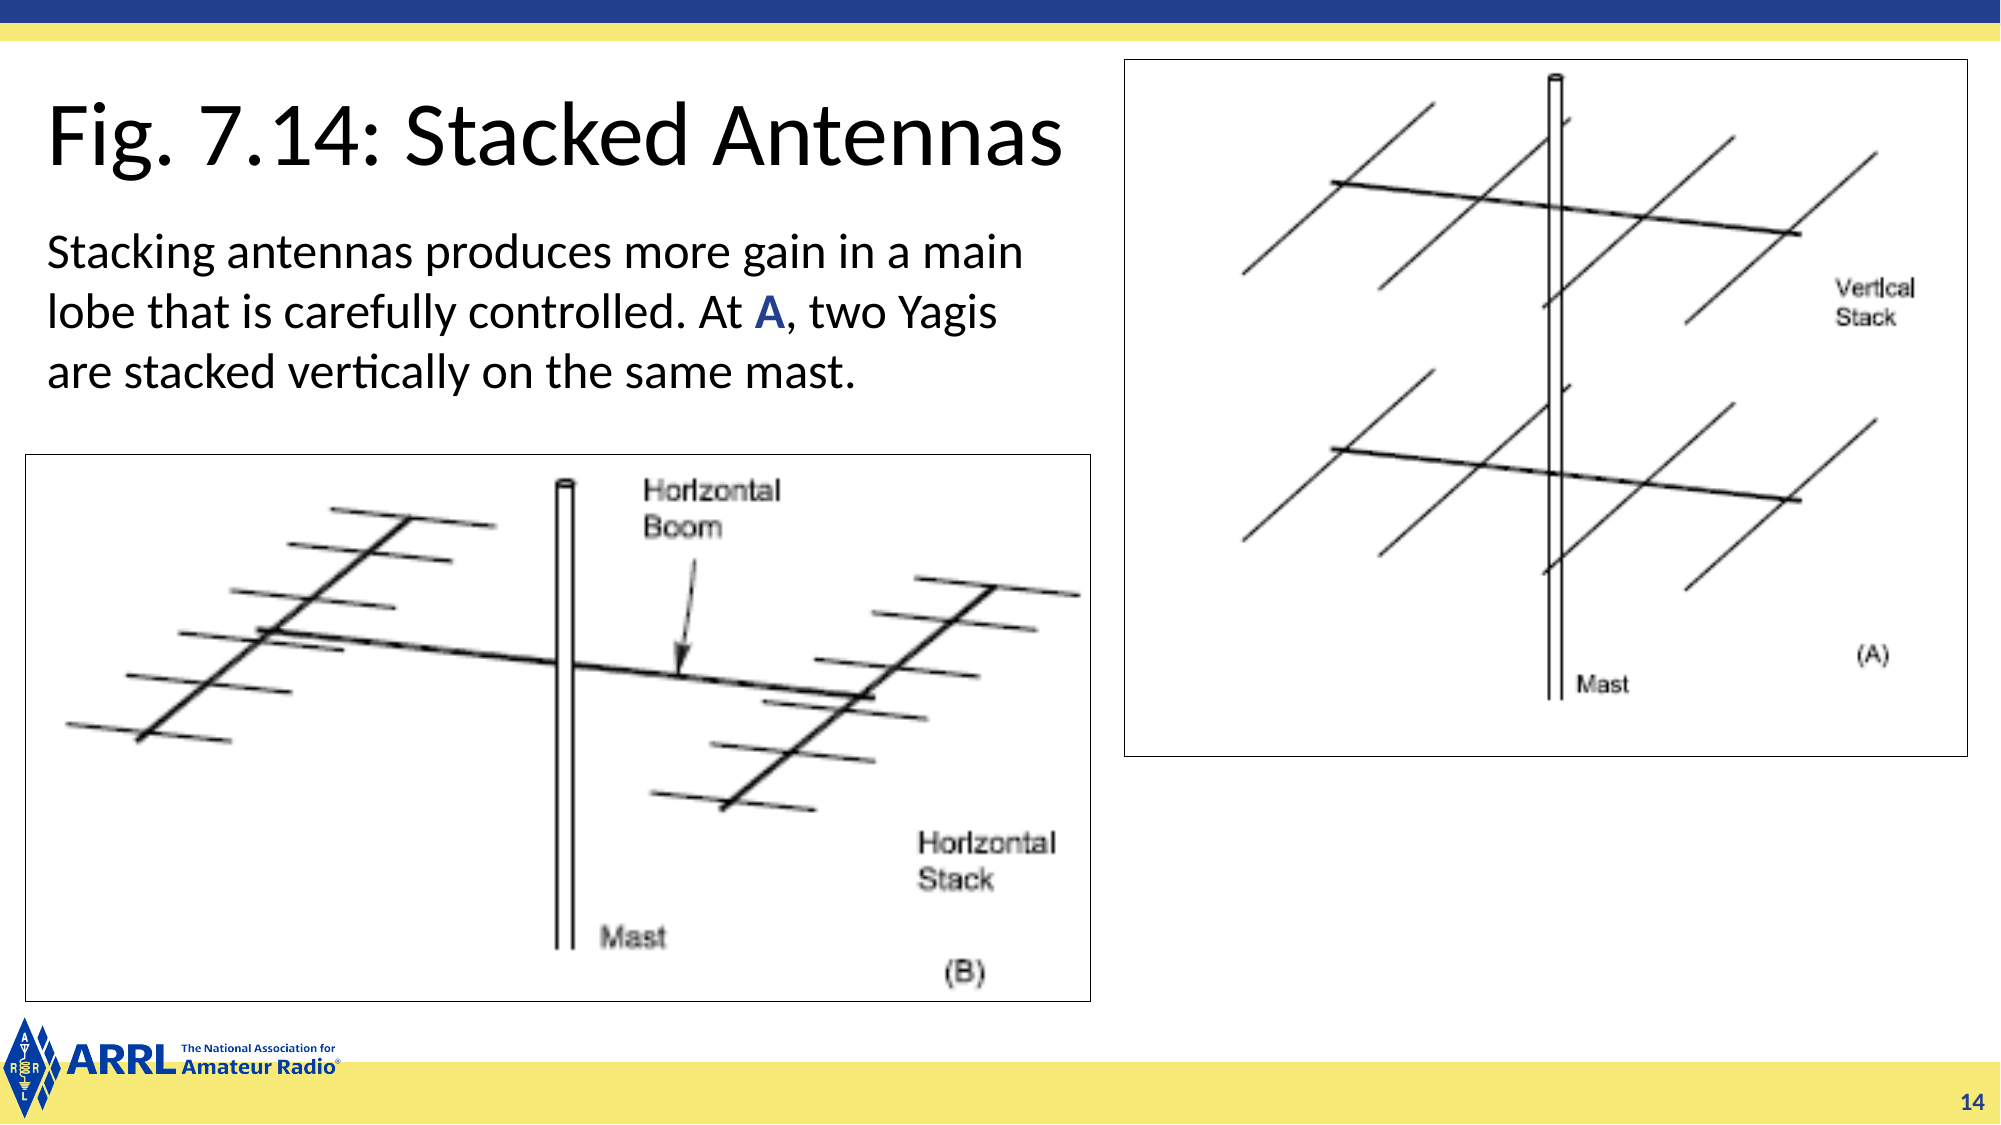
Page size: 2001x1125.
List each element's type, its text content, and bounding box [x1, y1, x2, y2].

picture [24, 454, 1091, 1002]
picture [1124, 59, 1968, 757]
picture [1, 1015, 342, 1121]
title Fig. 7.14: Stacked Antennas [32, 59, 1084, 212]
text_box Stacking antennas produces more gain in a main lobe that is carefully controlled. At A, two Yagis are stacked vertically on the same mast. [32, 211, 1050, 407]
